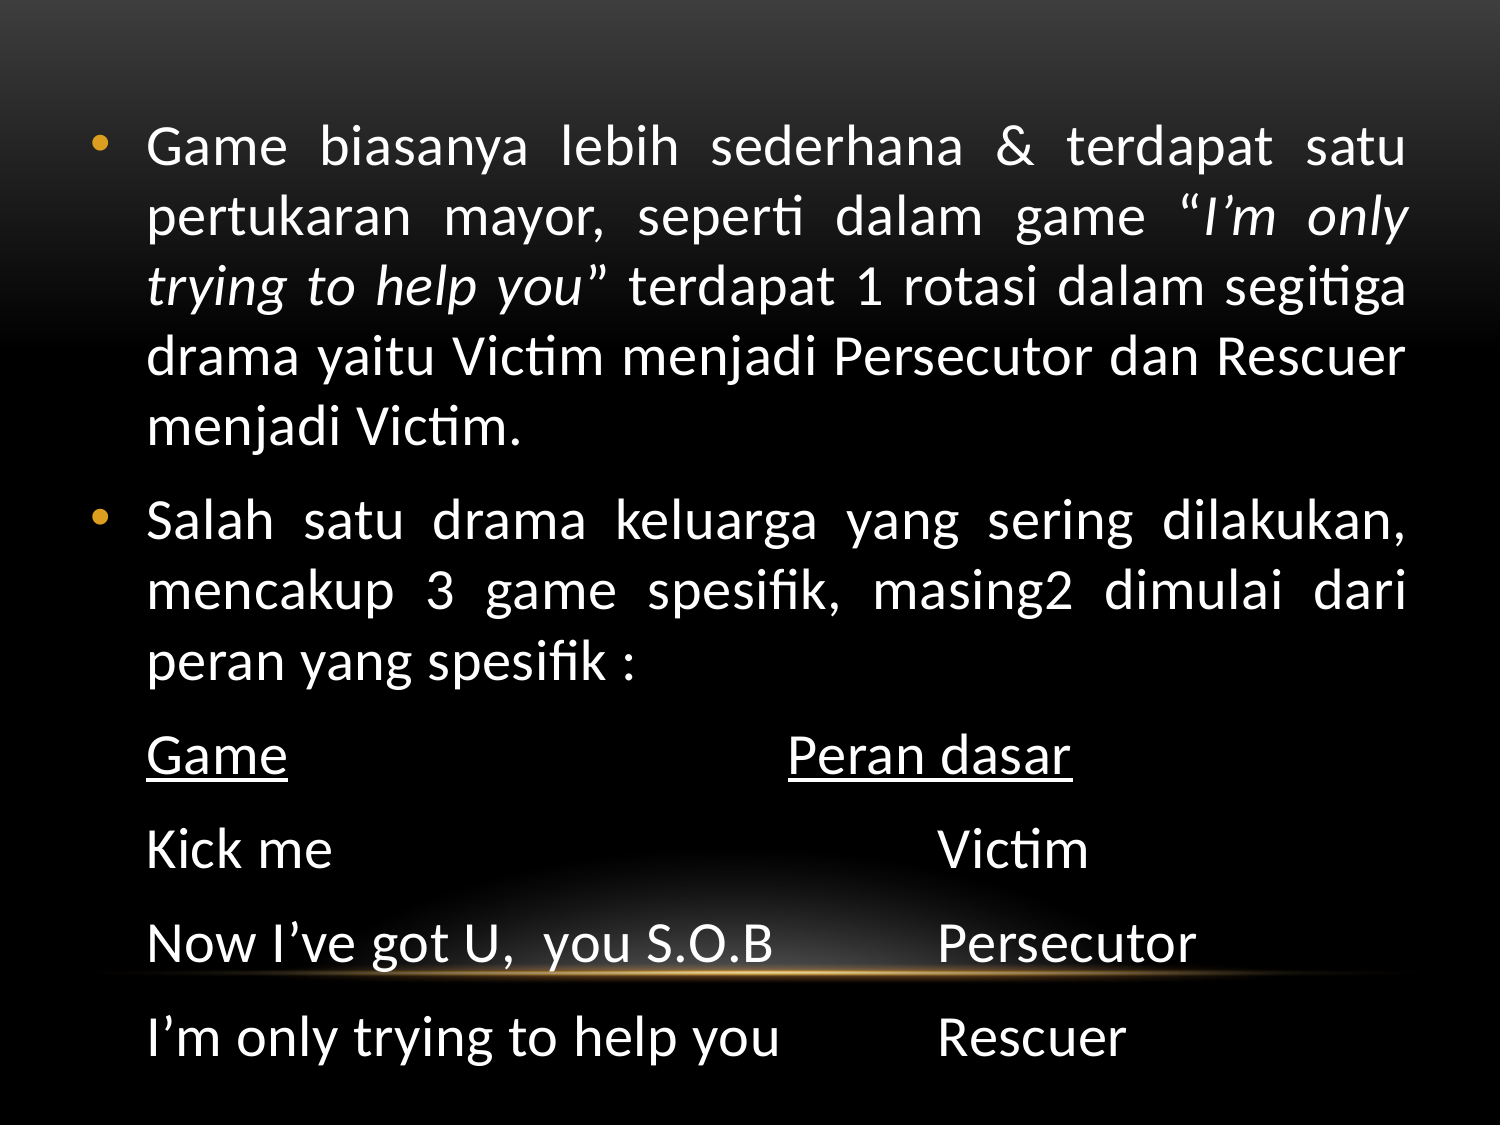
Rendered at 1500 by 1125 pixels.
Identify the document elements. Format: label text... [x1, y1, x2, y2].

picture [0, 0, 1500, 1125]
list Game biasanya lebih sederhana & terdapat satu pertukaran mayor, seperti dalam game “I’m only trying to help you” terdapat 1 rotasi dalam segitiga drama yaitu Victim menjadi Persecutor dan Rescuer menjadi Victim. Salah satu drama keluarga yang sering dilakukan, mencakup 3 game spesifik, masing2 dimulai dari peran yang spesifik : Game Peran dasar Kick me Victim Now I’ve got U, you S.O.B Persecutor I’m only trying to help you Rescuer [75, 99, 1425, 1125]
